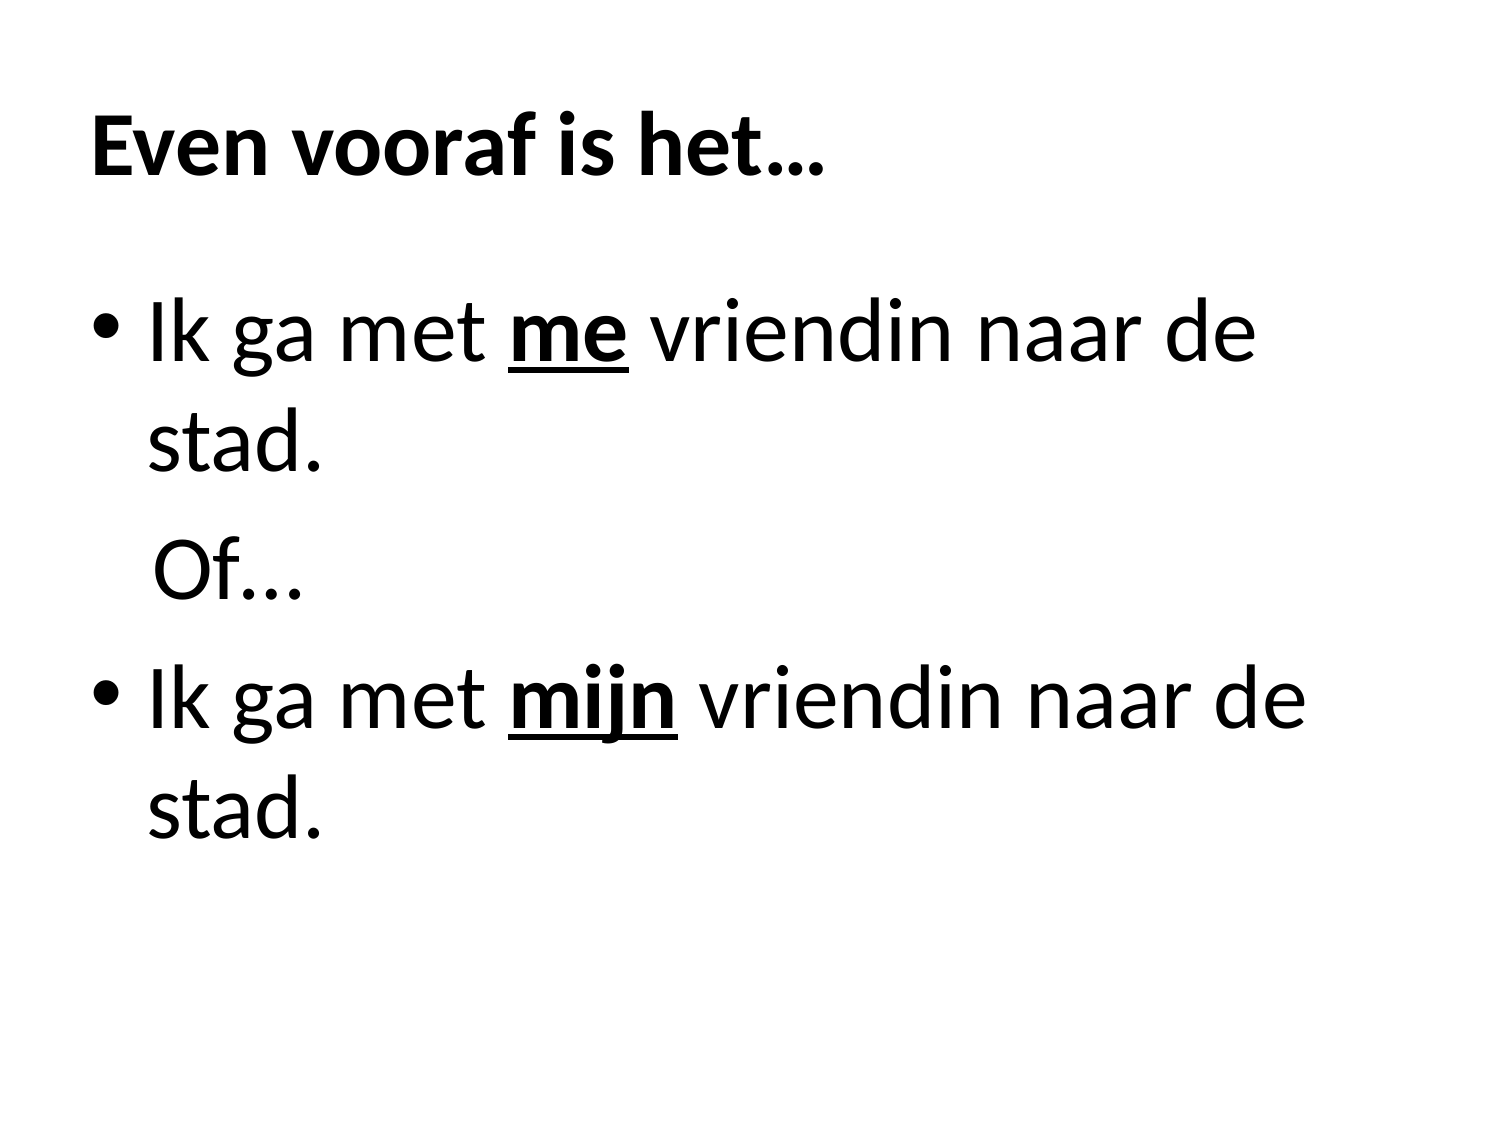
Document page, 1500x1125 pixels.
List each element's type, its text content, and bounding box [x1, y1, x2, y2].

list Ik ga met me vriendin naar de stad. Of… Ik ga met mijn vriendin naar de stad. [75, 262, 1425, 1005]
title Even vooraf is het… [75, 45, 1425, 233]
